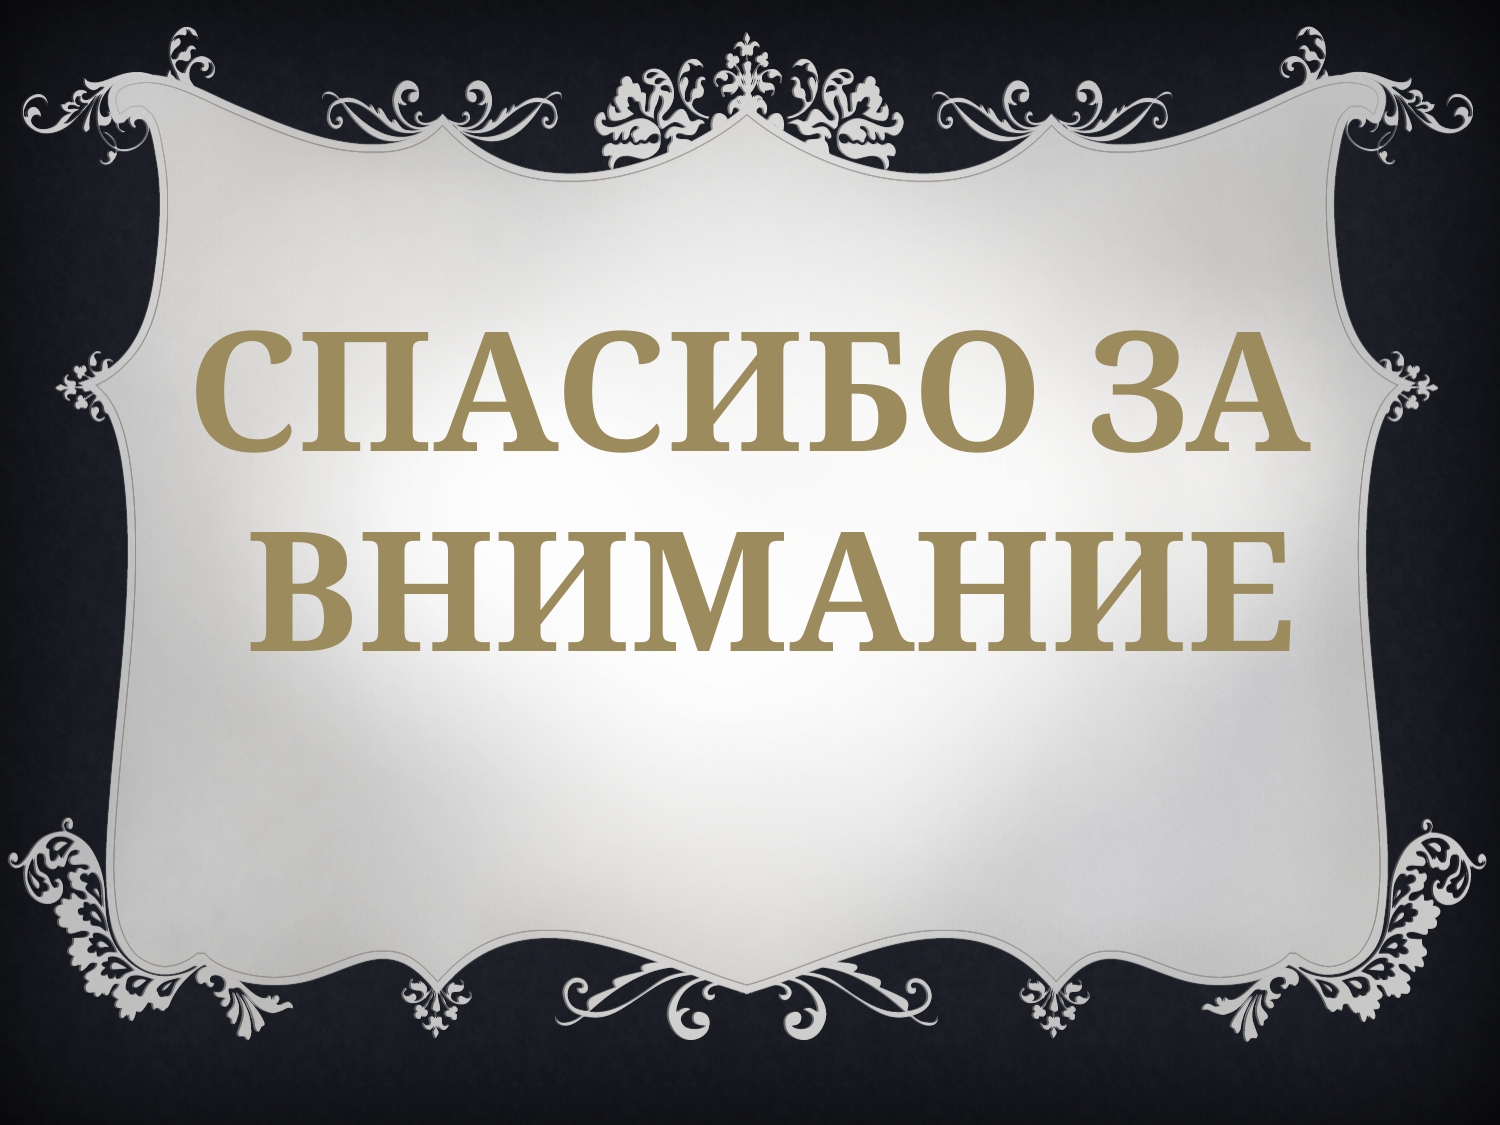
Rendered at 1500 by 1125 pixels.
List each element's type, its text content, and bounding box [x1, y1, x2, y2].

text_box Спасибо за внимание [172, 277, 1328, 693]
picture [0, 0, 1500, 1125]
